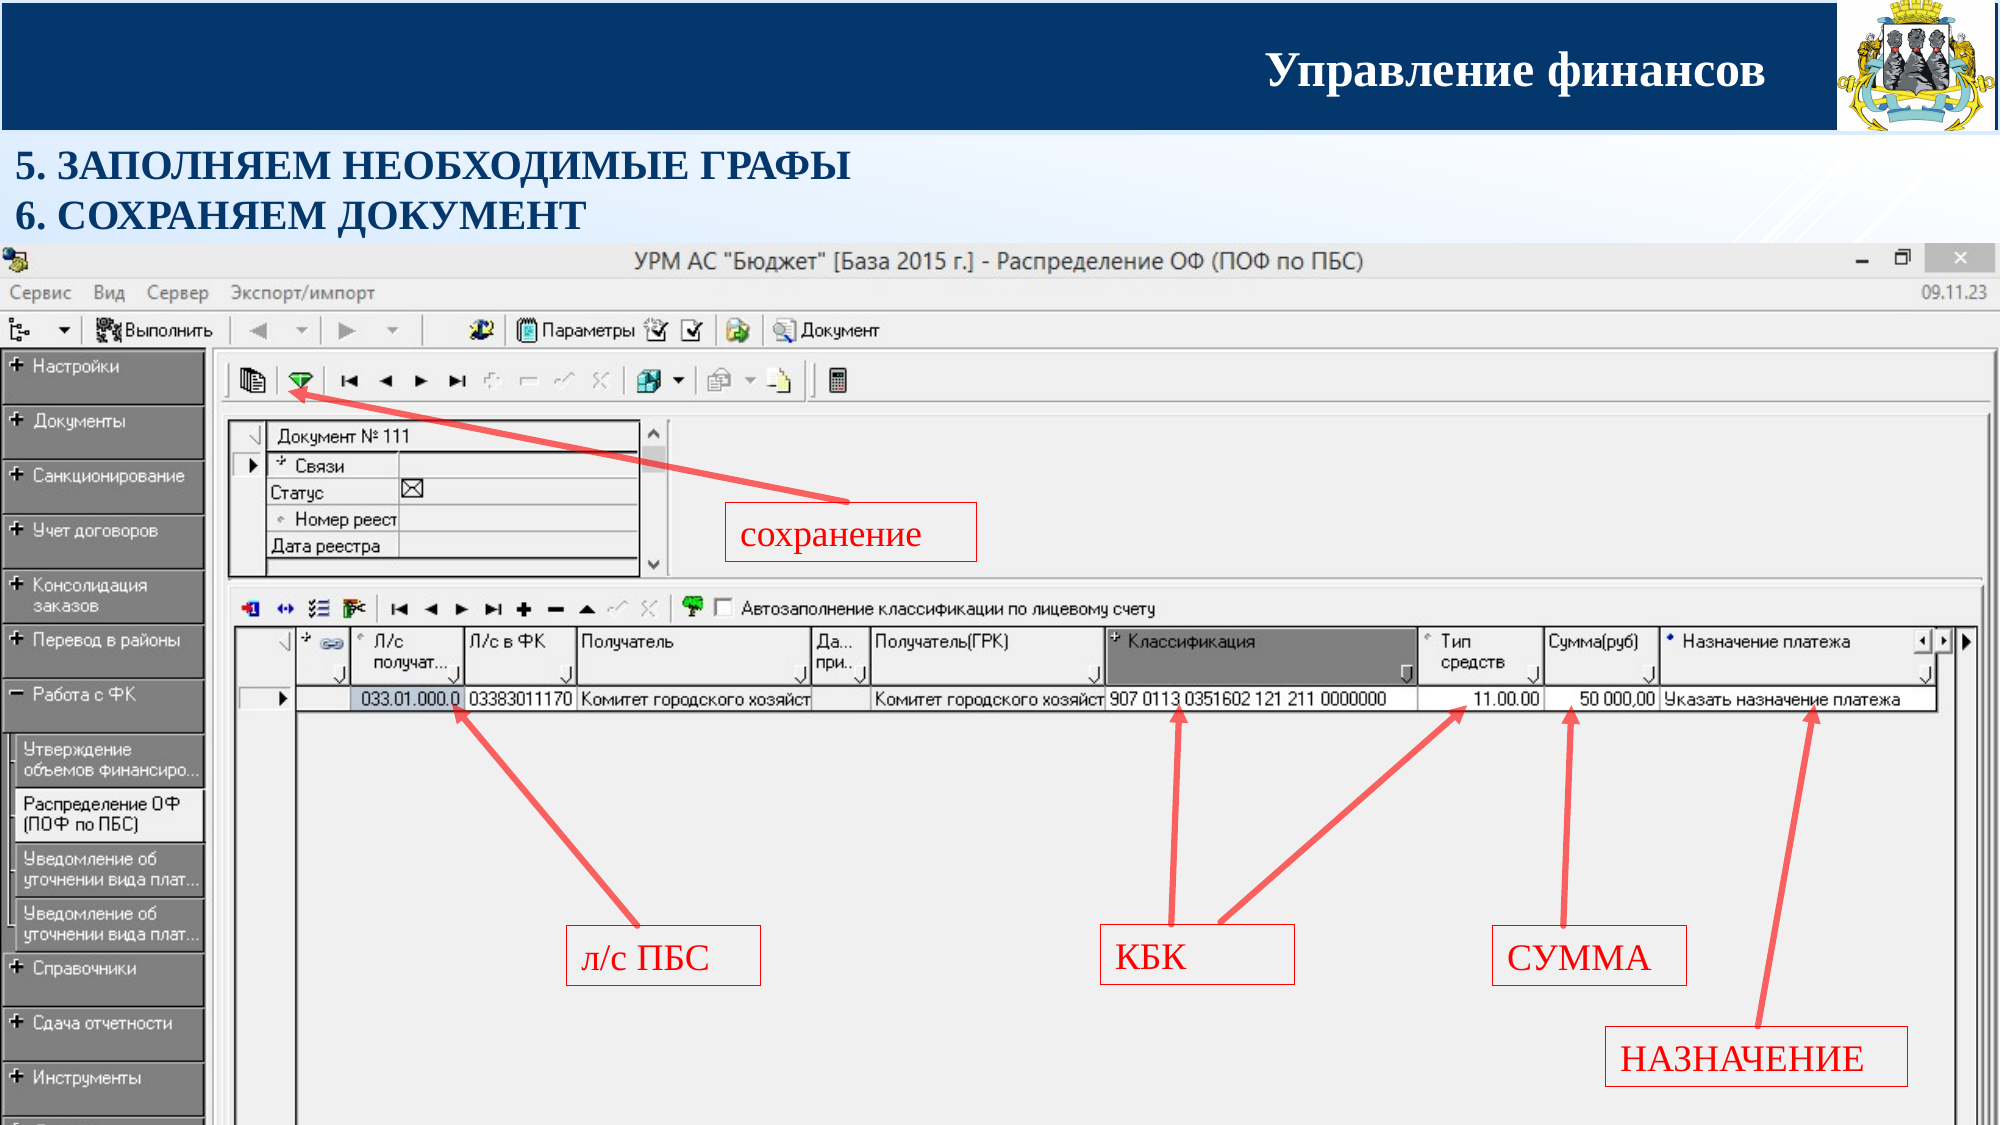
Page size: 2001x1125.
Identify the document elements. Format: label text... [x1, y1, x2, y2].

picture [0, 242, 2000, 1125]
title 5. Заполняем необходимые графы 6. Сохраняем документ [0, 134, 1954, 242]
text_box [1220, 704, 1468, 923]
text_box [451, 703, 762, 987]
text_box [287, 391, 977, 563]
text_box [1492, 704, 1605, 987]
picture [1837, 0, 1995, 131]
text_box Управление финансов [0, 0, 2000, 134]
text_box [1100, 703, 1296, 986]
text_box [1605, 703, 1909, 1088]
